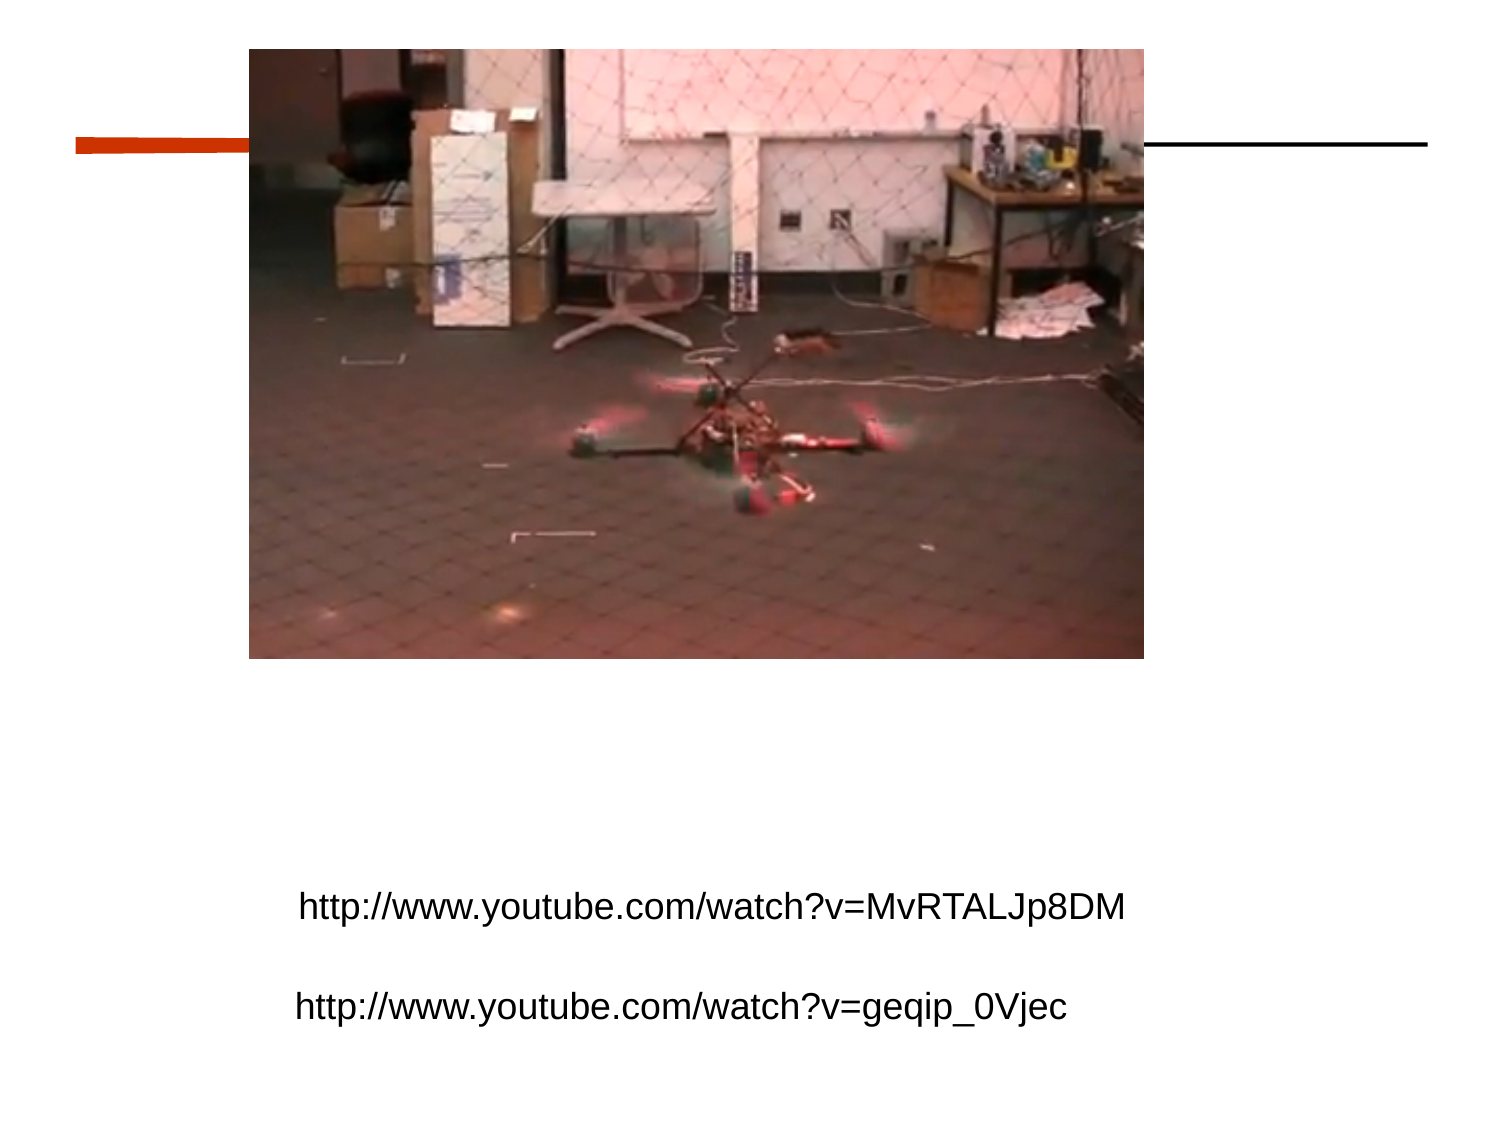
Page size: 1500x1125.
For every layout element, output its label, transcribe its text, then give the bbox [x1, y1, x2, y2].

picture [249, 49, 1144, 659]
text_box http://www.youtube.com/watch?v=MvRTALJp8DM [74, 874, 1350, 935]
text_box http://www.youtube.com/watch?v=geqip_0Vjec [99, 974, 1263, 1035]
